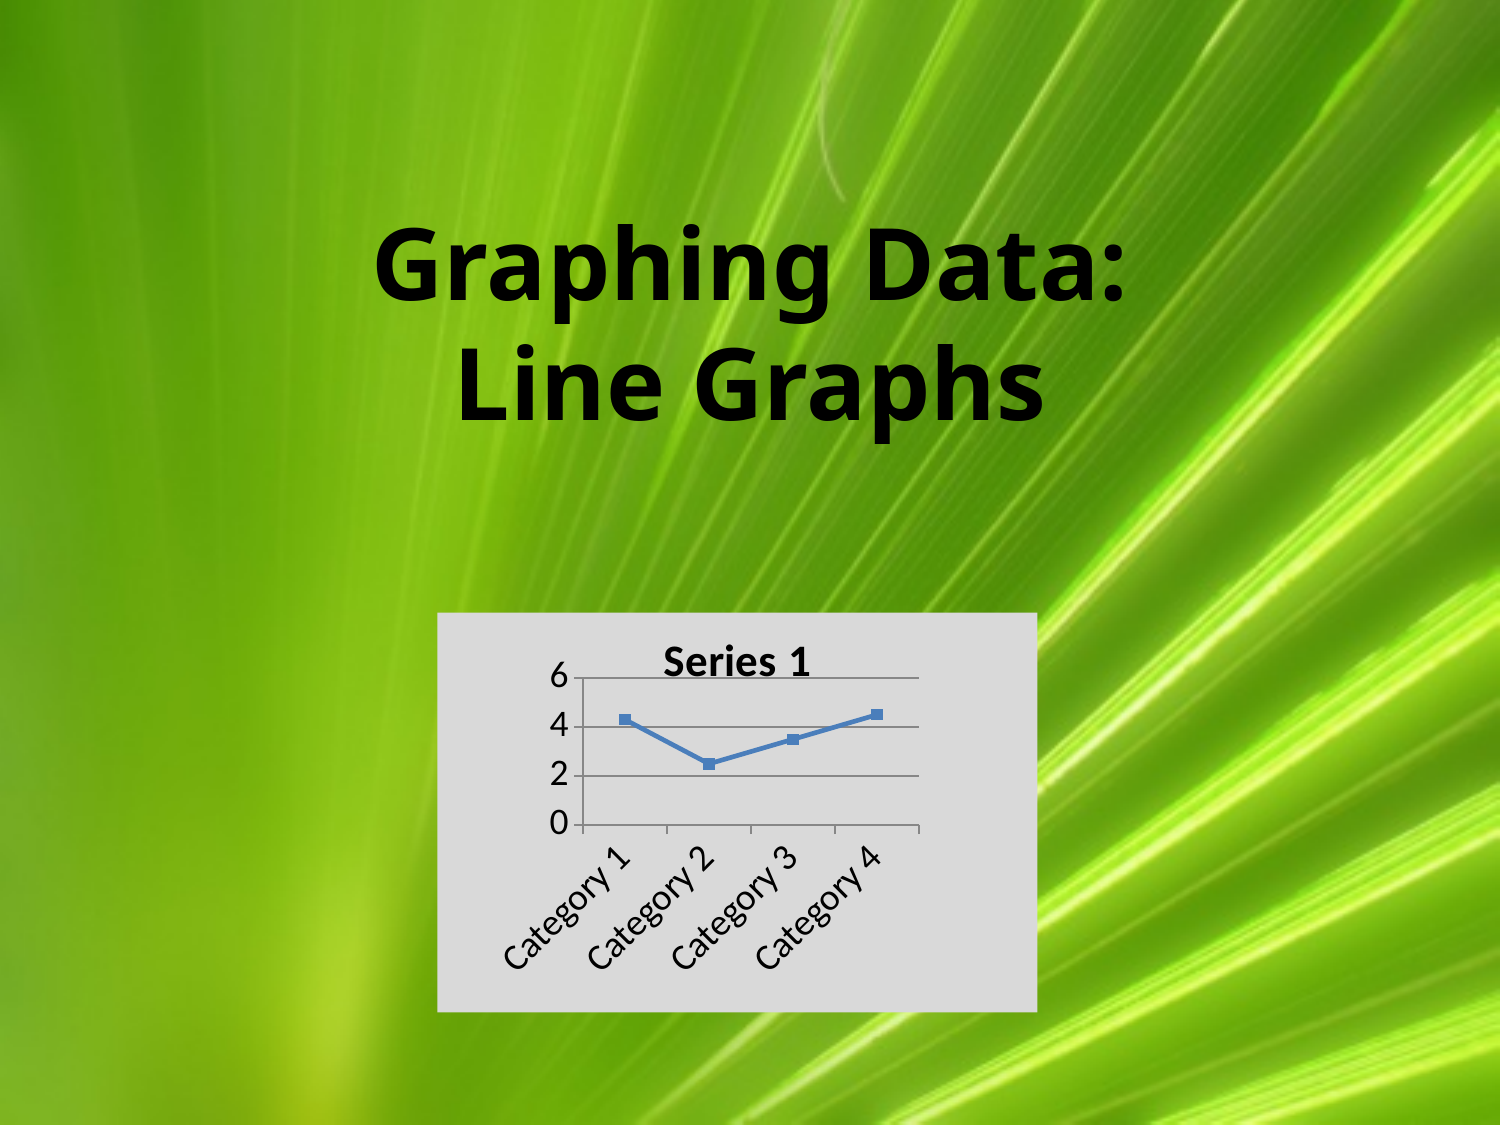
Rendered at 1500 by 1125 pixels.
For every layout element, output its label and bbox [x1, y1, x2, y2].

chart [437, 612, 1038, 1013]
picture [0, 0, 1500, 1125]
